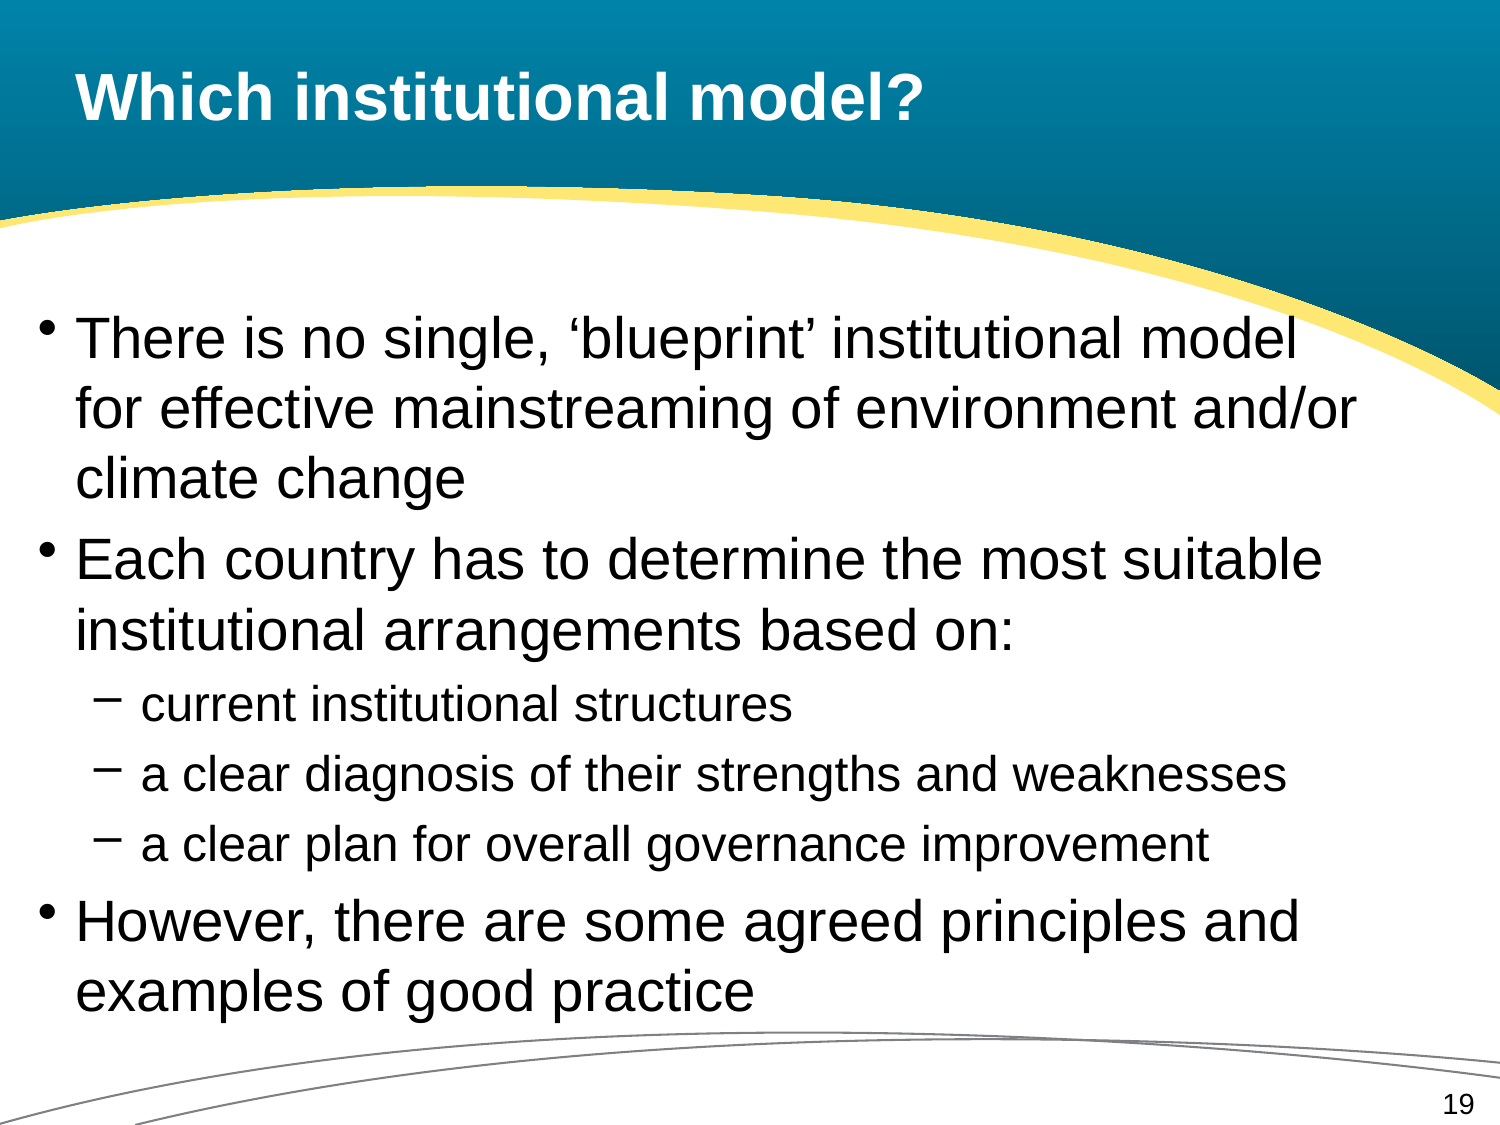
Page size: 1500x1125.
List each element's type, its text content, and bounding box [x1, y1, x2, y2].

title Which institutional model? [74, 0, 1476, 188]
slide_number 19 [1124, 1084, 1476, 1113]
list There is no single, ‘blueprint’ institutional model for effective mainstreaming of environment and/or climate change Each country has to determine the most suitable institutional arrangements based on: current institutional structures a clear diagnosis of their strengths and weaknesses a clear plan for overall governance improvement However, there are some agreed principles and examples of good practice [37, 299, 1438, 1088]
